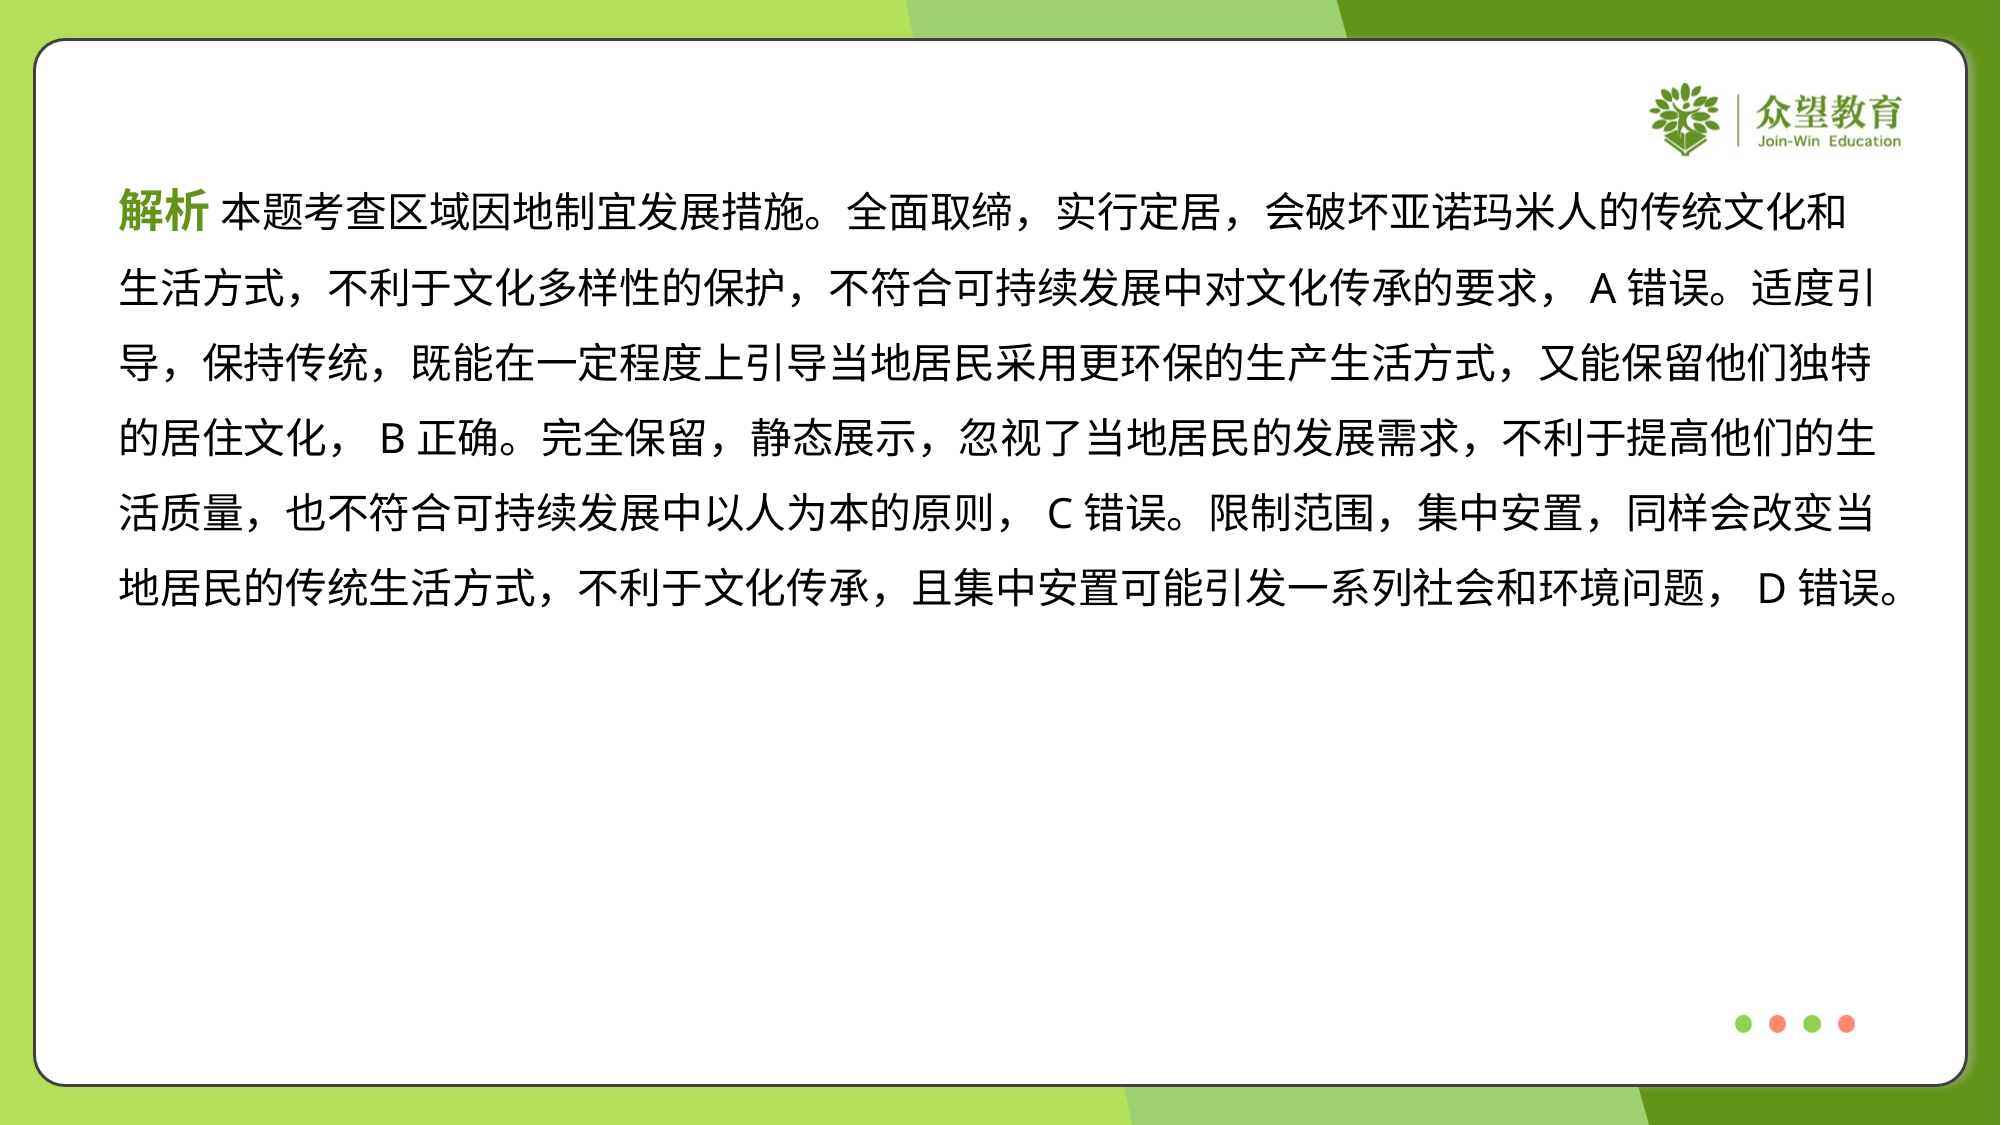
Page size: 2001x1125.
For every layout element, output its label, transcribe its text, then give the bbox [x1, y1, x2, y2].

picture [0, 0, 2000, 1125]
text_box 解析 本题考查区域因地制宜发展措施。全面取缔，实行定居，会破坏亚诺玛米人的传统文化和 生活方式，不利于文化多样性的保护，不符合可持续发展中对文化传承的要求，A错误。适度引 导，保持传统，既能在一定程度上引导当地居民采用更环保的生产生活方式，又能保留他们独特 的居住文化，B正确。完全保留，静态展示，忽视了当地居民的发展需求，不利于提高他们的生 活质量，也不符合可持续发展中以人为本的原则，C错误。限制范围，集中安置，同样会改变当 地居民的传统生活方式，不利于文化传承，且集中安置可能引发一系列社会和环境问题，D错误。 [118, 159, 1883, 755]
